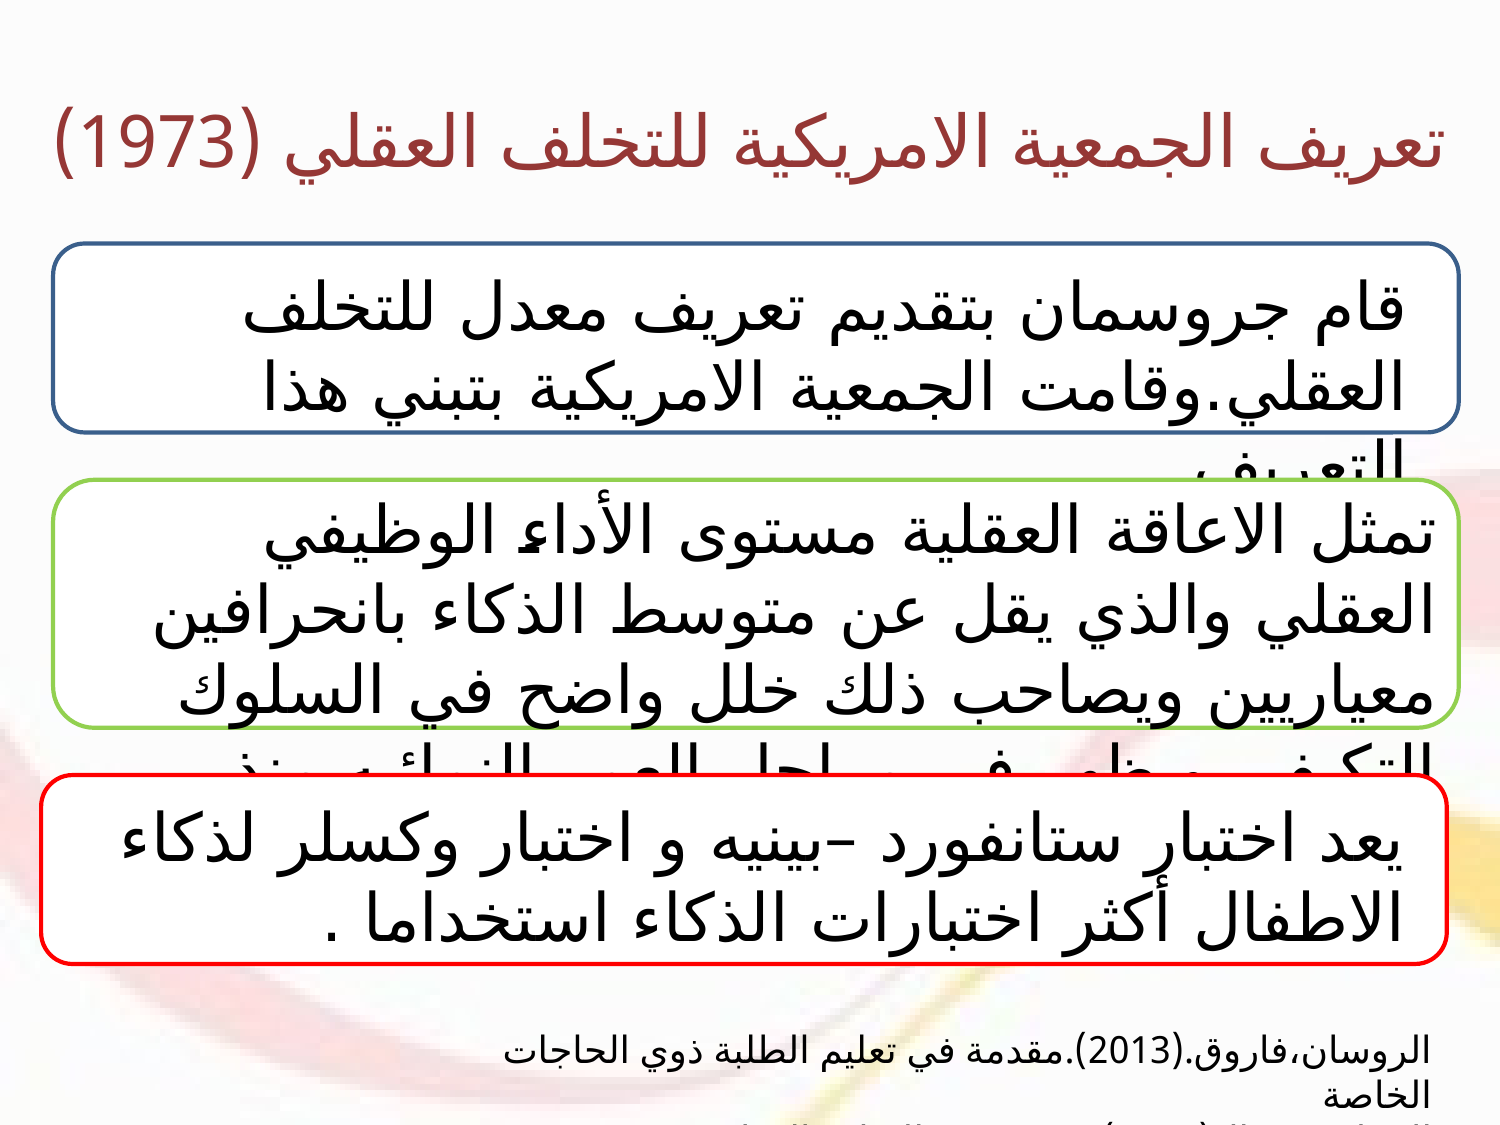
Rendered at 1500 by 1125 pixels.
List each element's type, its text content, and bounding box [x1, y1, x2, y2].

text_box [39, 772, 1449, 967]
title تعريف الجمعية الامريكية للتخلف العقلي (1973) [29, 45, 1471, 233]
picture [0, 0, 1500, 1125]
text_box تمثل الاعاقة العقلية مستوى الأداء الوظيفي العقلي والذي يقل عن متوسط الذكاء بانحرافين معياريين ويصاحب ذلك خلل واضح في السلوك التكيفي ويظهر في مراحل العمر النمائيه منذ الميلاد وحتى سن 18سنه [47, 479, 1453, 895]
text_box [50, 241, 1461, 435]
text_box [1453, 496, 1461, 712]
text_box يعد اختبار ستانفورد –بينيه و اختبار وكسلر لذكاء الاطفال أكثر اختبارات الذكاء استخداما . [45, 787, 1422, 962]
text_box الروسان،فاروق.(2013).مقدمة في تعليم الطلبة ذوي الحاجات الخاصة الخطيب،جمال(2010).مقدمة في الإعاقة العقلية. [419, 1018, 1447, 1125]
text_box قام جروسمان بتقديم تعريف معدل للتخلف العقلي.وقامت الجمعية الامريكية بتبني هذا التعريف. [76, 256, 1424, 479]
